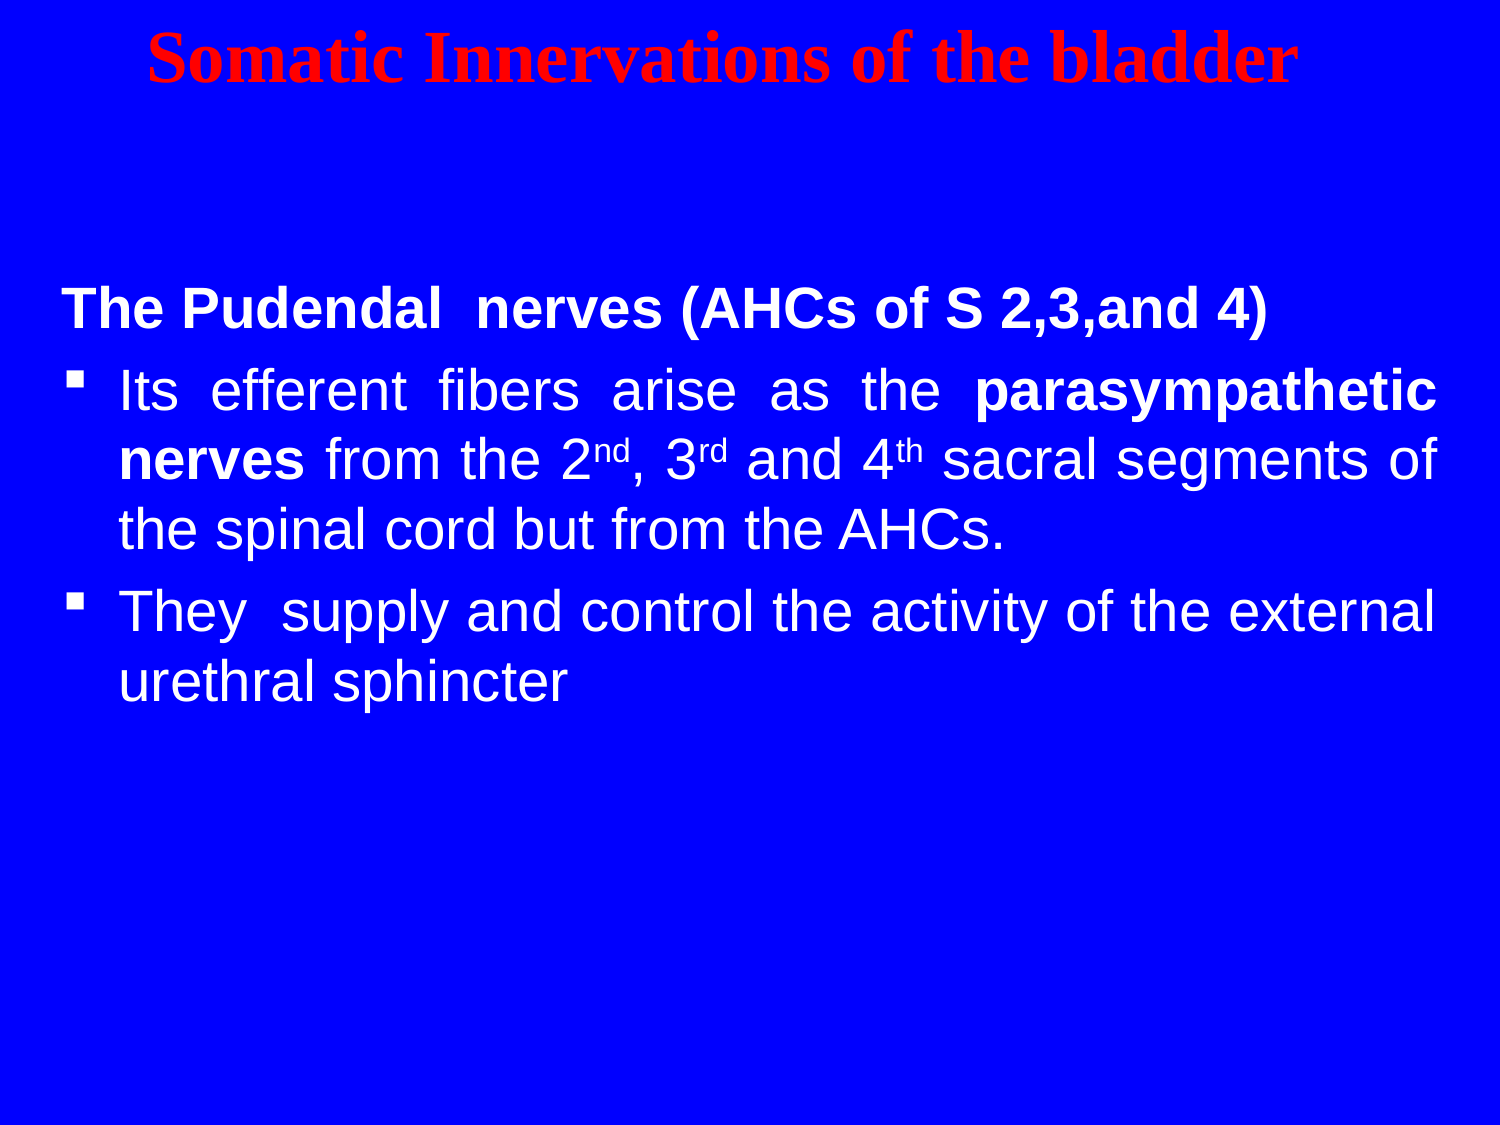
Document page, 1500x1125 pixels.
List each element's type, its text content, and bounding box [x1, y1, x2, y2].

list The Pudendal nerves (AHCs of S 2,3,and 4) Its efferent fibers arise as the parasympathetic nerves from the 2nd, 3rd and 4th sacral segments of the spinal cord but from the AHCs. They supply and control the activity of the external urethral sphincter [46, 262, 1454, 1005]
text_box Somatic Innervations of the bladder [0, 0, 1500, 105]
